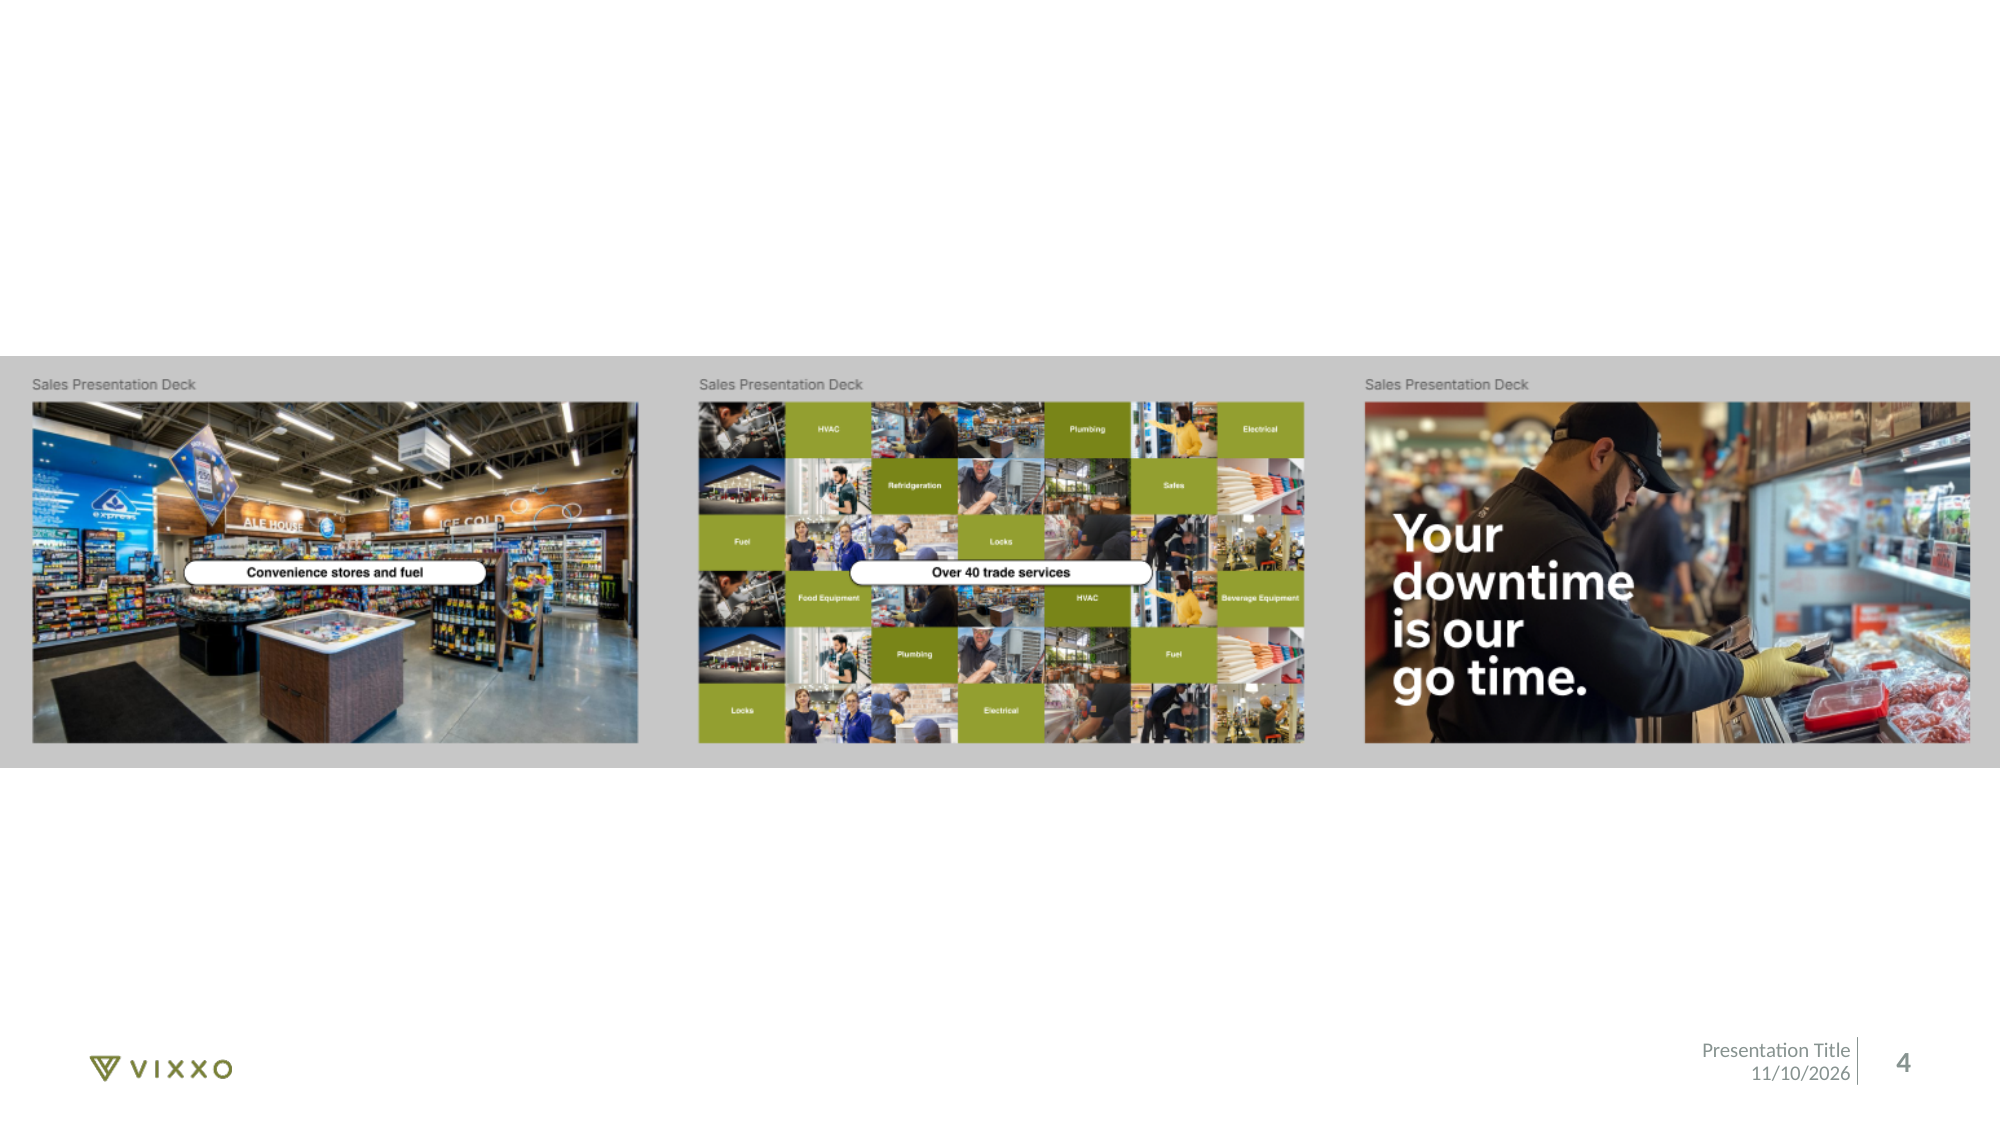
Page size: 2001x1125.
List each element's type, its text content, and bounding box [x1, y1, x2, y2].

footer Presentation Title [1378, 1037, 1851, 1085]
slide_number 4 [1864, 1037, 1911, 1085]
picture [73, 1037, 251, 1101]
picture [0, 356, 2000, 769]
